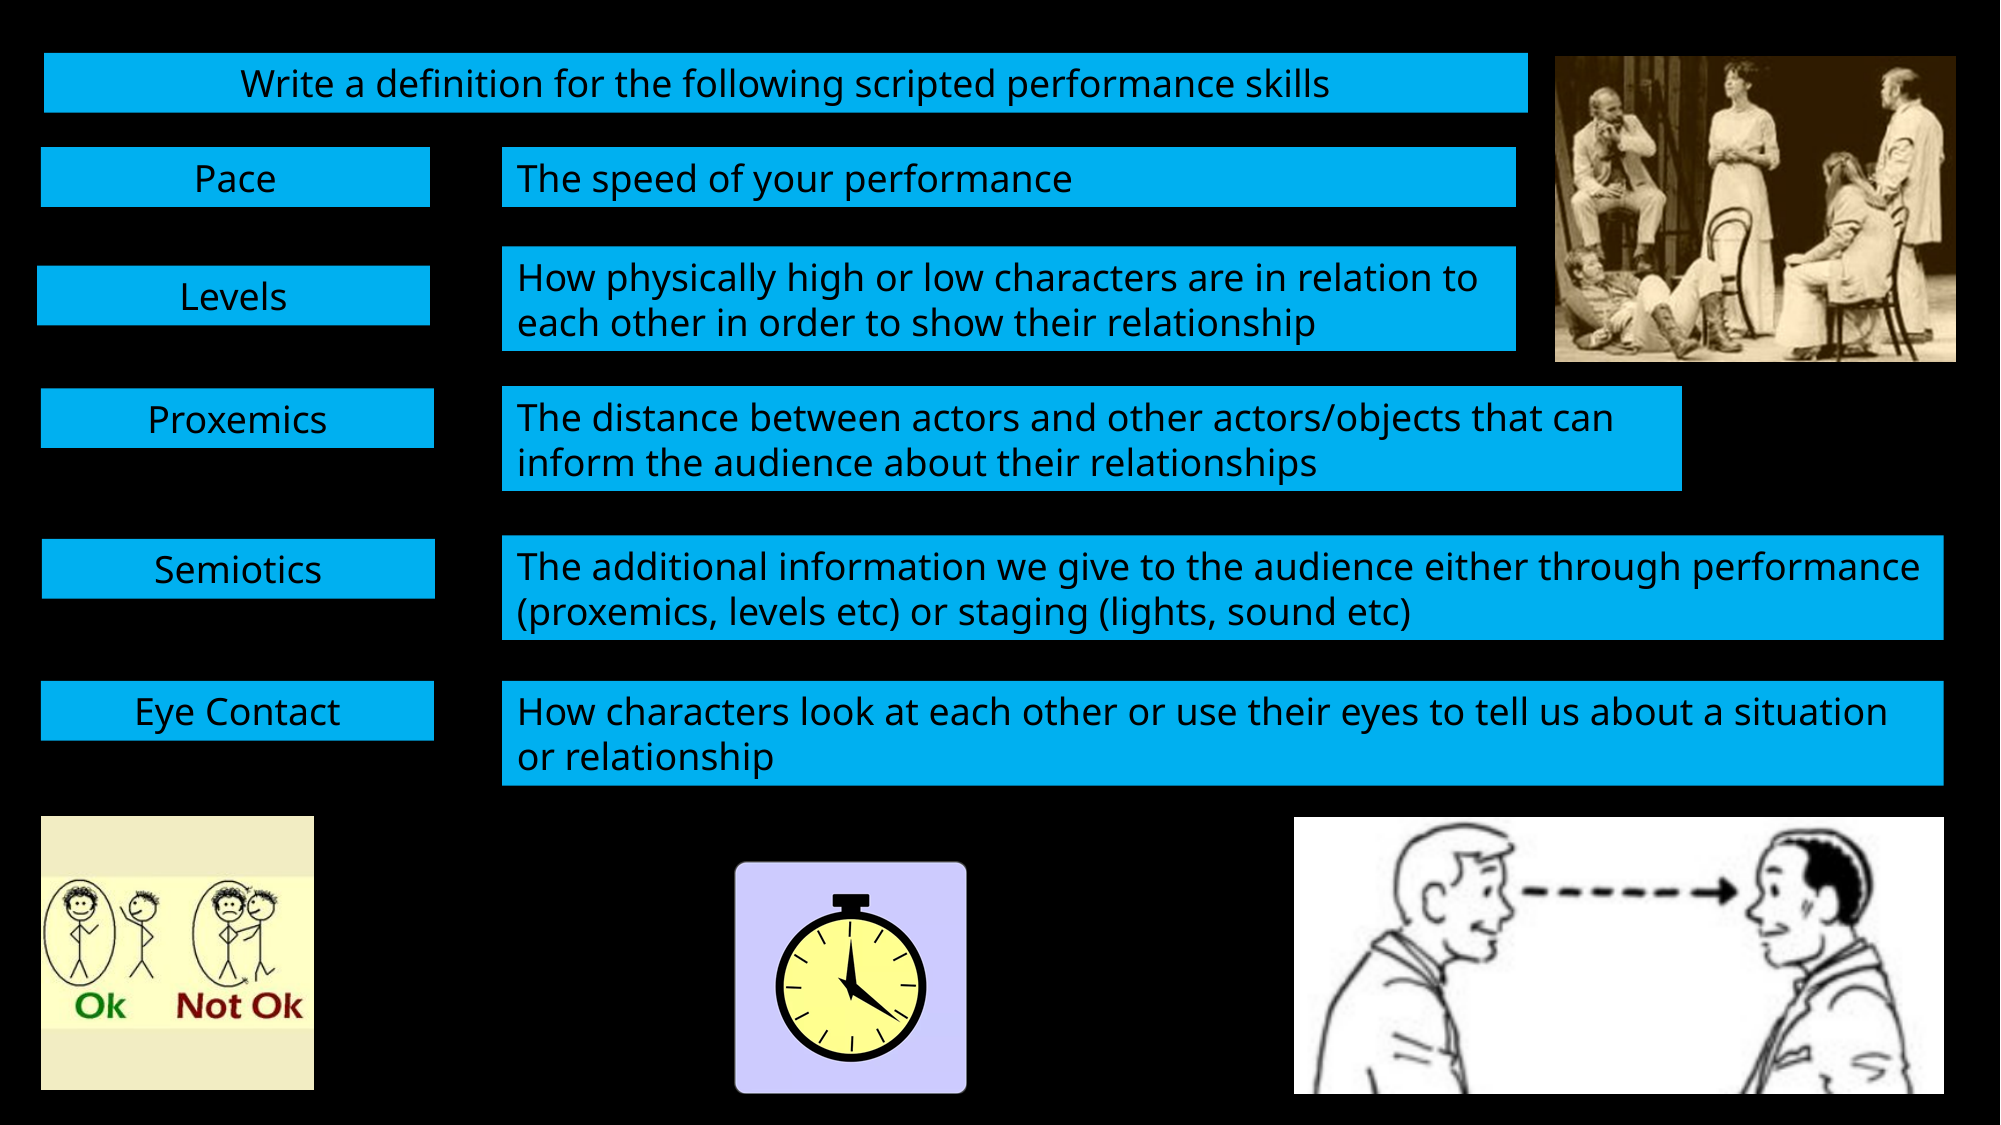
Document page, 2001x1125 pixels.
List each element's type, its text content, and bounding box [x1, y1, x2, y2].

text_box Levels [37, 265, 430, 326]
picture [41, 816, 315, 1090]
text_box How characters look at each other or use their eyes to tell us about a situation or relationship [502, 680, 1944, 786]
text_box Proxemics [40, 388, 434, 448]
text_box Pace [40, 147, 430, 207]
text_box Eye Contact [40, 680, 434, 741]
picture [1294, 817, 1944, 1094]
text_box How physically high or low characters are in relation to each other in order to show their relationship [502, 246, 1516, 351]
picture [734, 861, 967, 1094]
text_box Write a definition for the following scripted performance skills [44, 52, 1528, 113]
text_box The additional information we give to the audience either through performance (proxemics, levels etc) or staging (lights, sound etc) [502, 535, 1944, 640]
text_box Semiotics [41, 538, 435, 599]
picture [1555, 56, 1956, 362]
text_box The speed of your performance [502, 147, 1516, 207]
text_box The distance between actors and other actors/objects that can inform the audience about their relationships [502, 386, 1682, 491]
